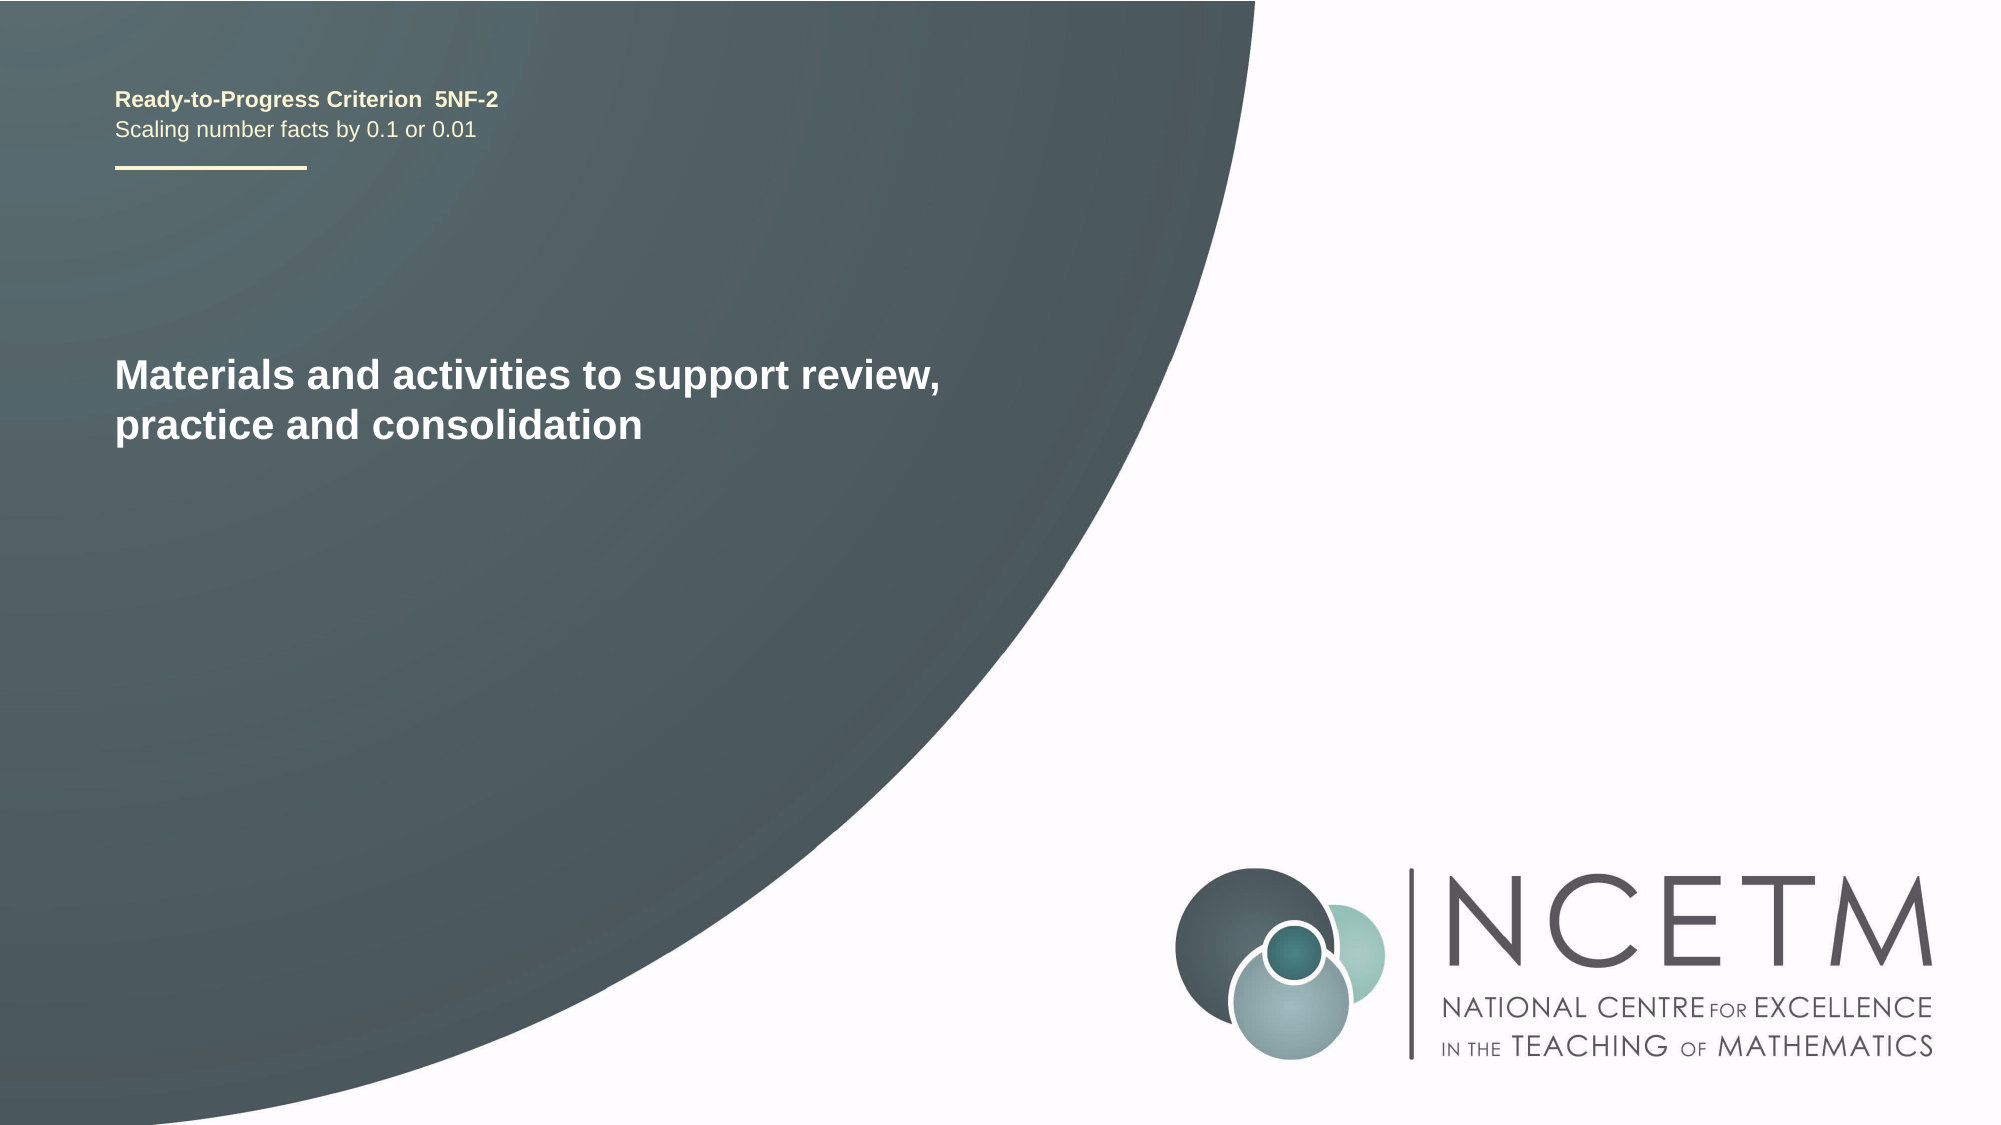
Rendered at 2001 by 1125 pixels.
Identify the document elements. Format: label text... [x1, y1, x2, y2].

picture [0, 1, 2001, 1125]
list Scaling number facts by 0.1 or 0.01 [99, 109, 1121, 160]
list 5NF-2 [393, 80, 590, 130]
